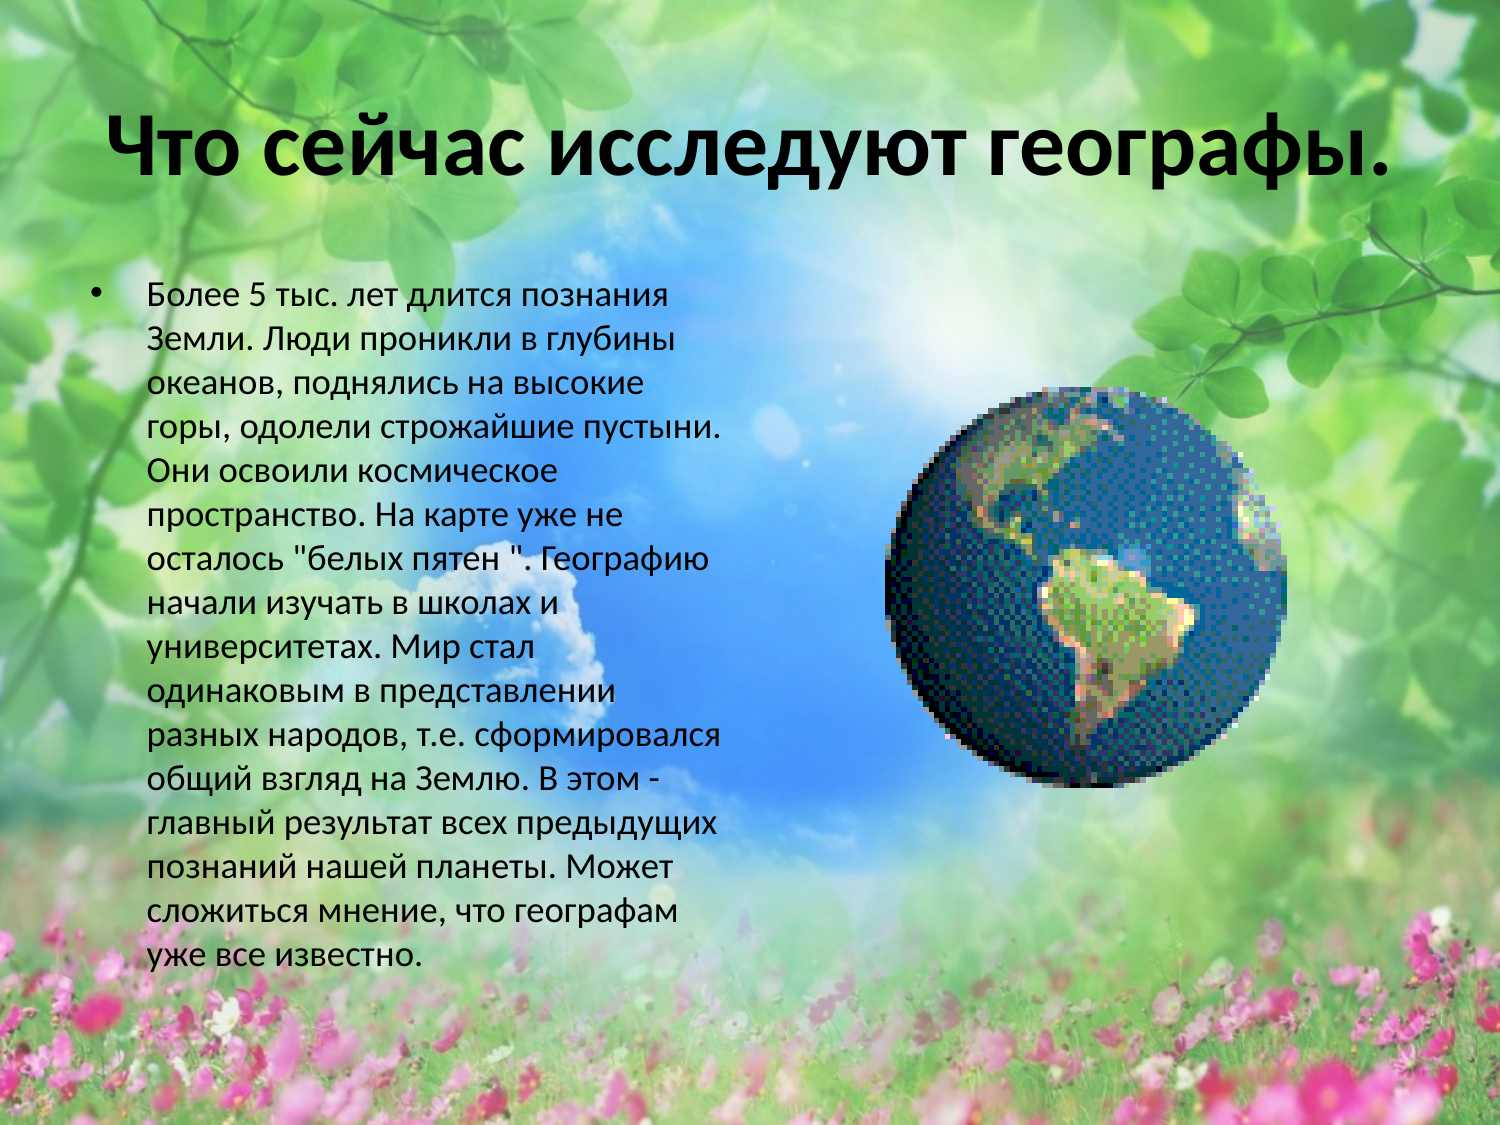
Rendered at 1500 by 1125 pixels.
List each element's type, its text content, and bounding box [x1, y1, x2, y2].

list Более 5 тыс. лет длится познания Земли. Люди проникли в глубины океанов, поднялись на высокие горы, одолели строжайшие пустыни. Они освоили космическое пространство. На карте уже не осталось "белых пятен ". Географию начали изучать в школах и университетах. Мир стал одинаковым в представлении разных народов, т.е. сформировался общий взгляд на Землю. В этом - главный результат всех предыдущих познаний нашей планеты. Может сложиться мнение, что географам уже все известно. [75, 262, 738, 1005]
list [749, 245, 1440, 1061]
title Что сейчас исследуют географы. [75, 45, 1425, 233]
